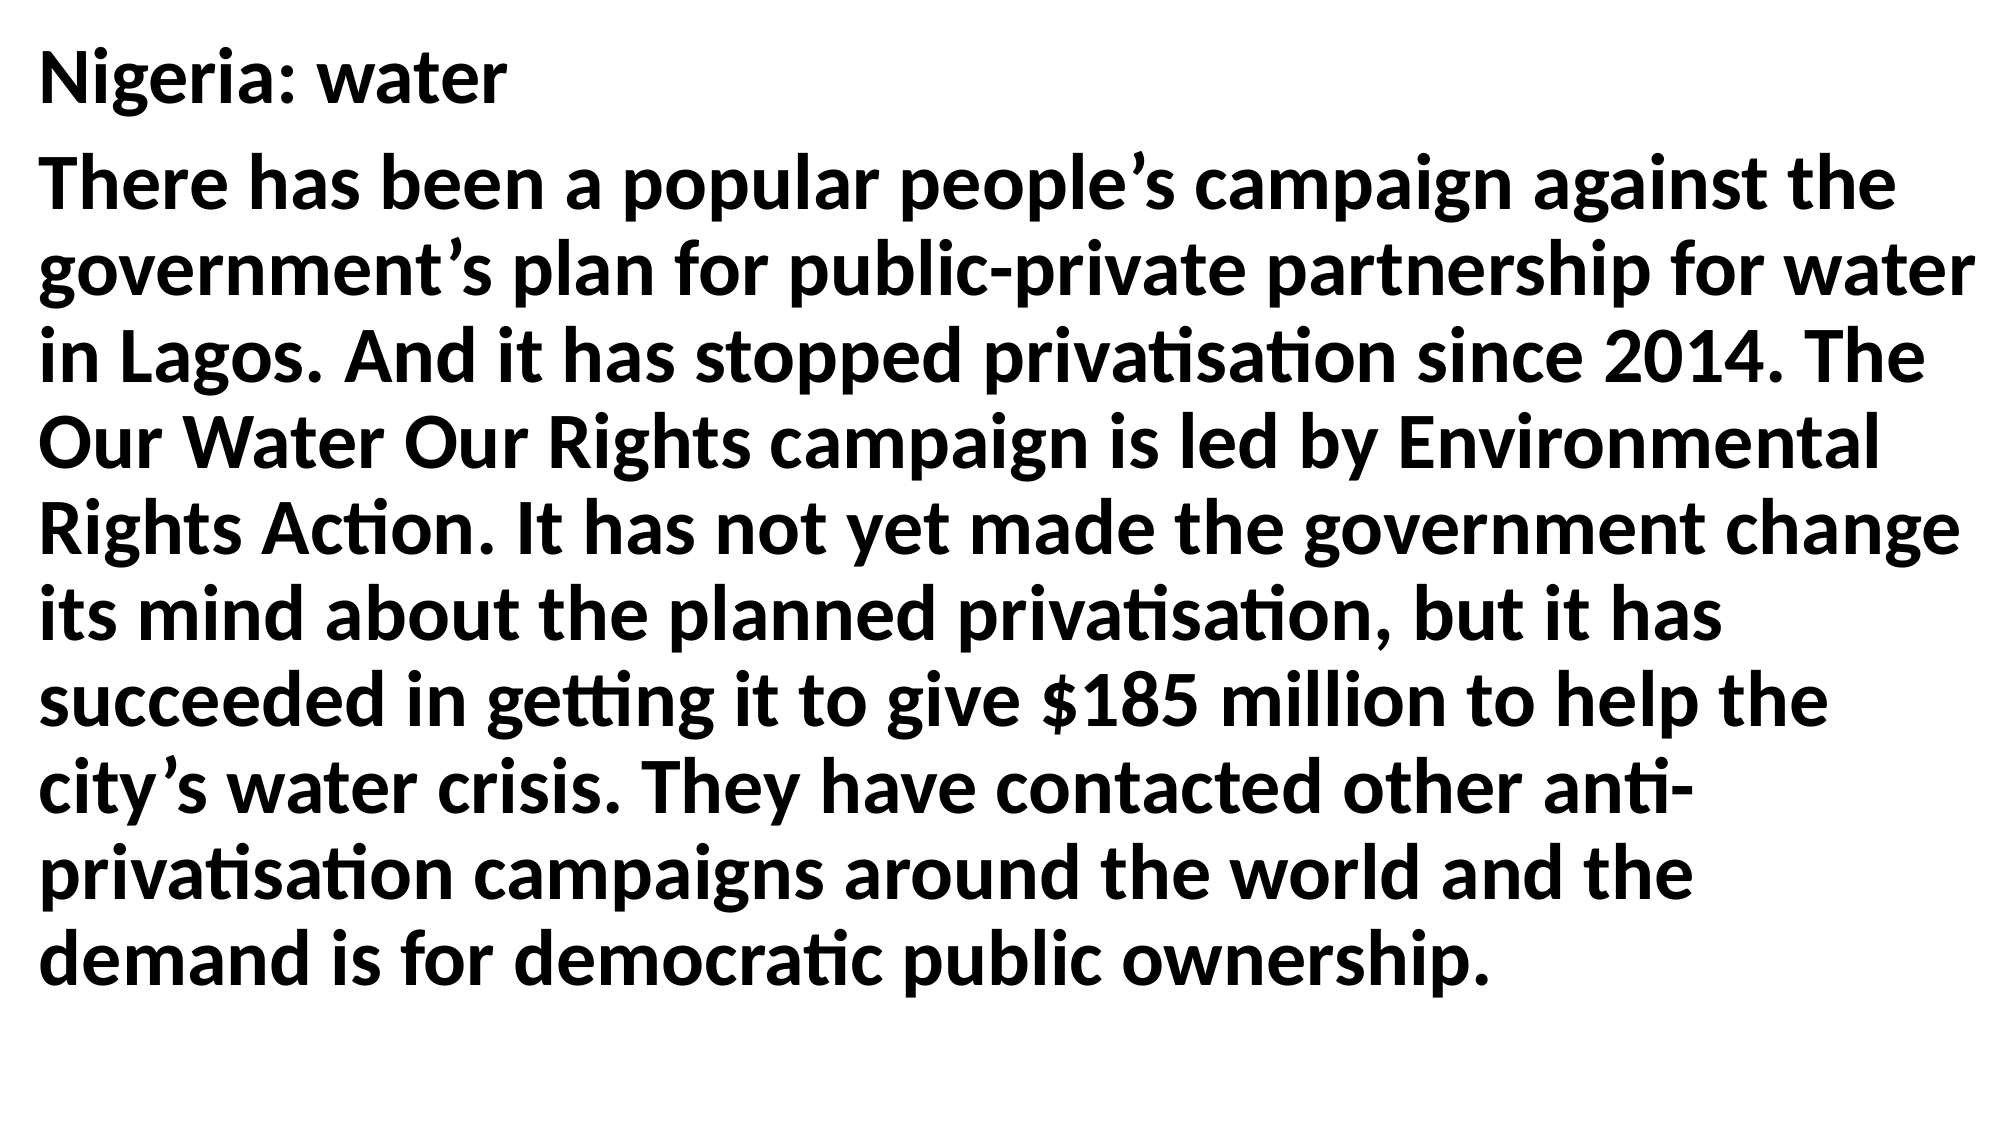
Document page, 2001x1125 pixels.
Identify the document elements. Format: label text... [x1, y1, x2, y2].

list Nigeria: water There has been a popular people’s campaign against the government’s plan for public-private partnership for water in Lagos. And it has stopped privatisation since 2014. The Our Water Our Rights campaign is led by Environmental Rights Action. It has not yet made the government change its mind about the planned privatisation, but it has succeeded in getting it to give $185 million to help the city’s water crisis. They have contacted other anti-privatisation campaigns around the world and the demand is for democratic public ownership. [23, 26, 2000, 1066]
